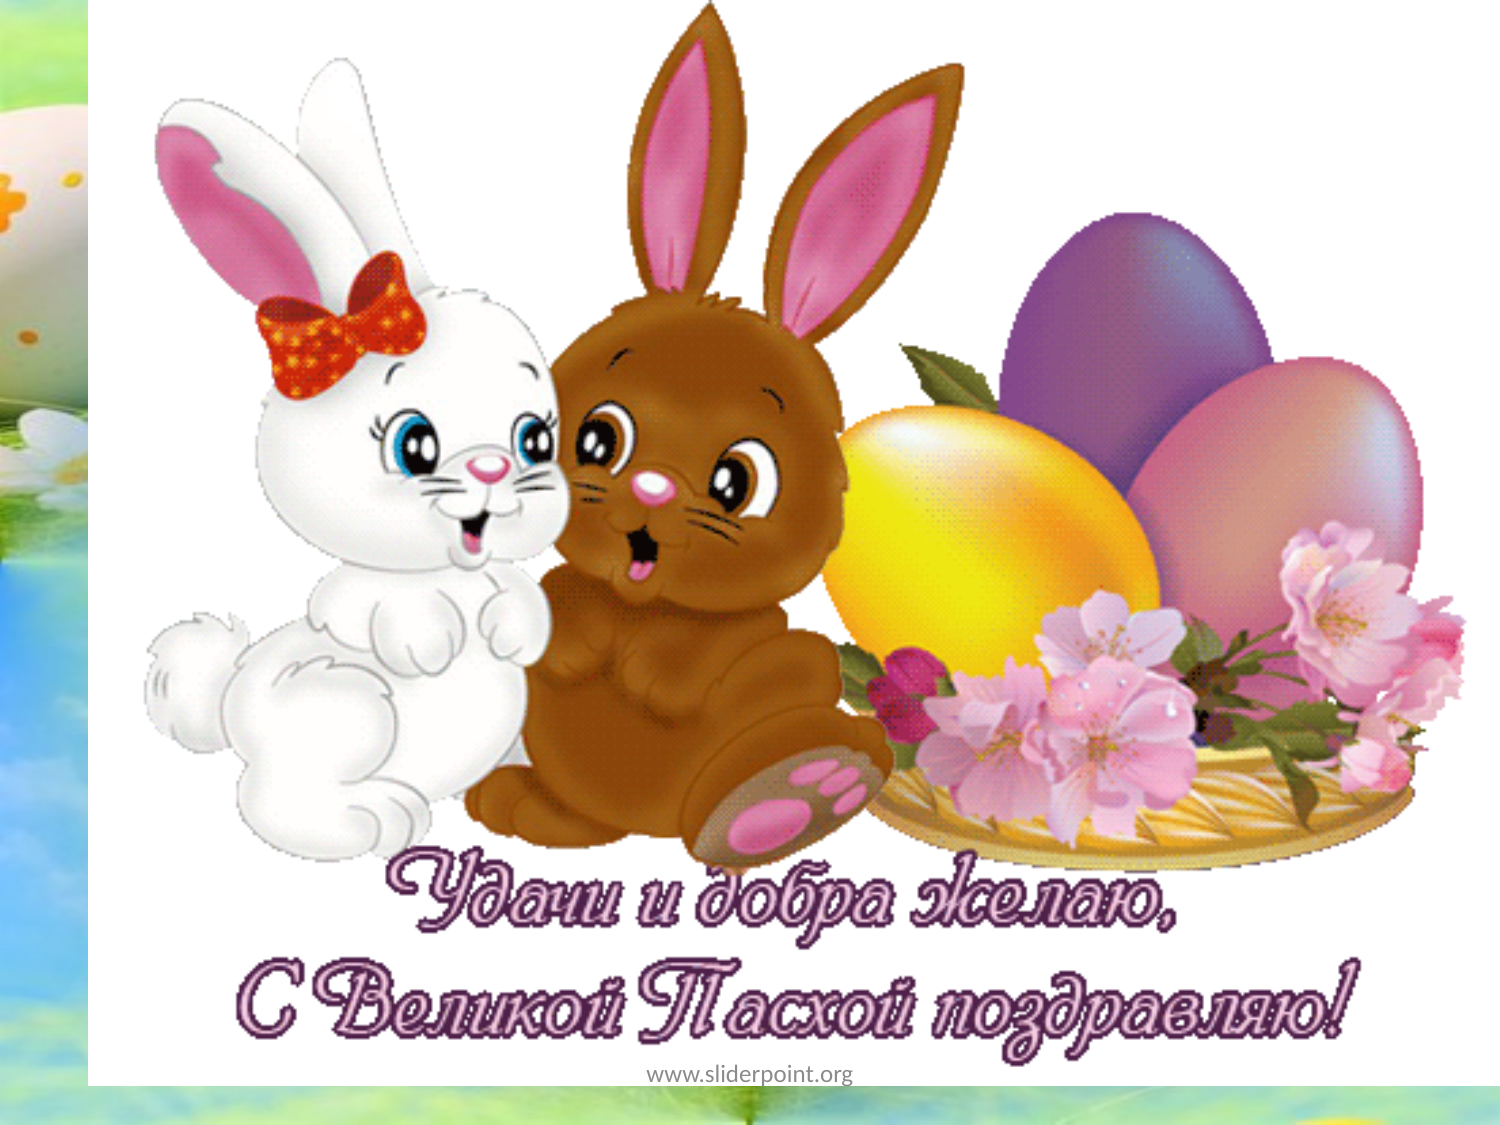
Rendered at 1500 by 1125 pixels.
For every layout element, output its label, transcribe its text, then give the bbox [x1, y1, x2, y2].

footer www.sliderpoint.org [512, 1094, 988, 1103]
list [88, 0, 1500, 1086]
picture [0, 0, 1500, 1125]
